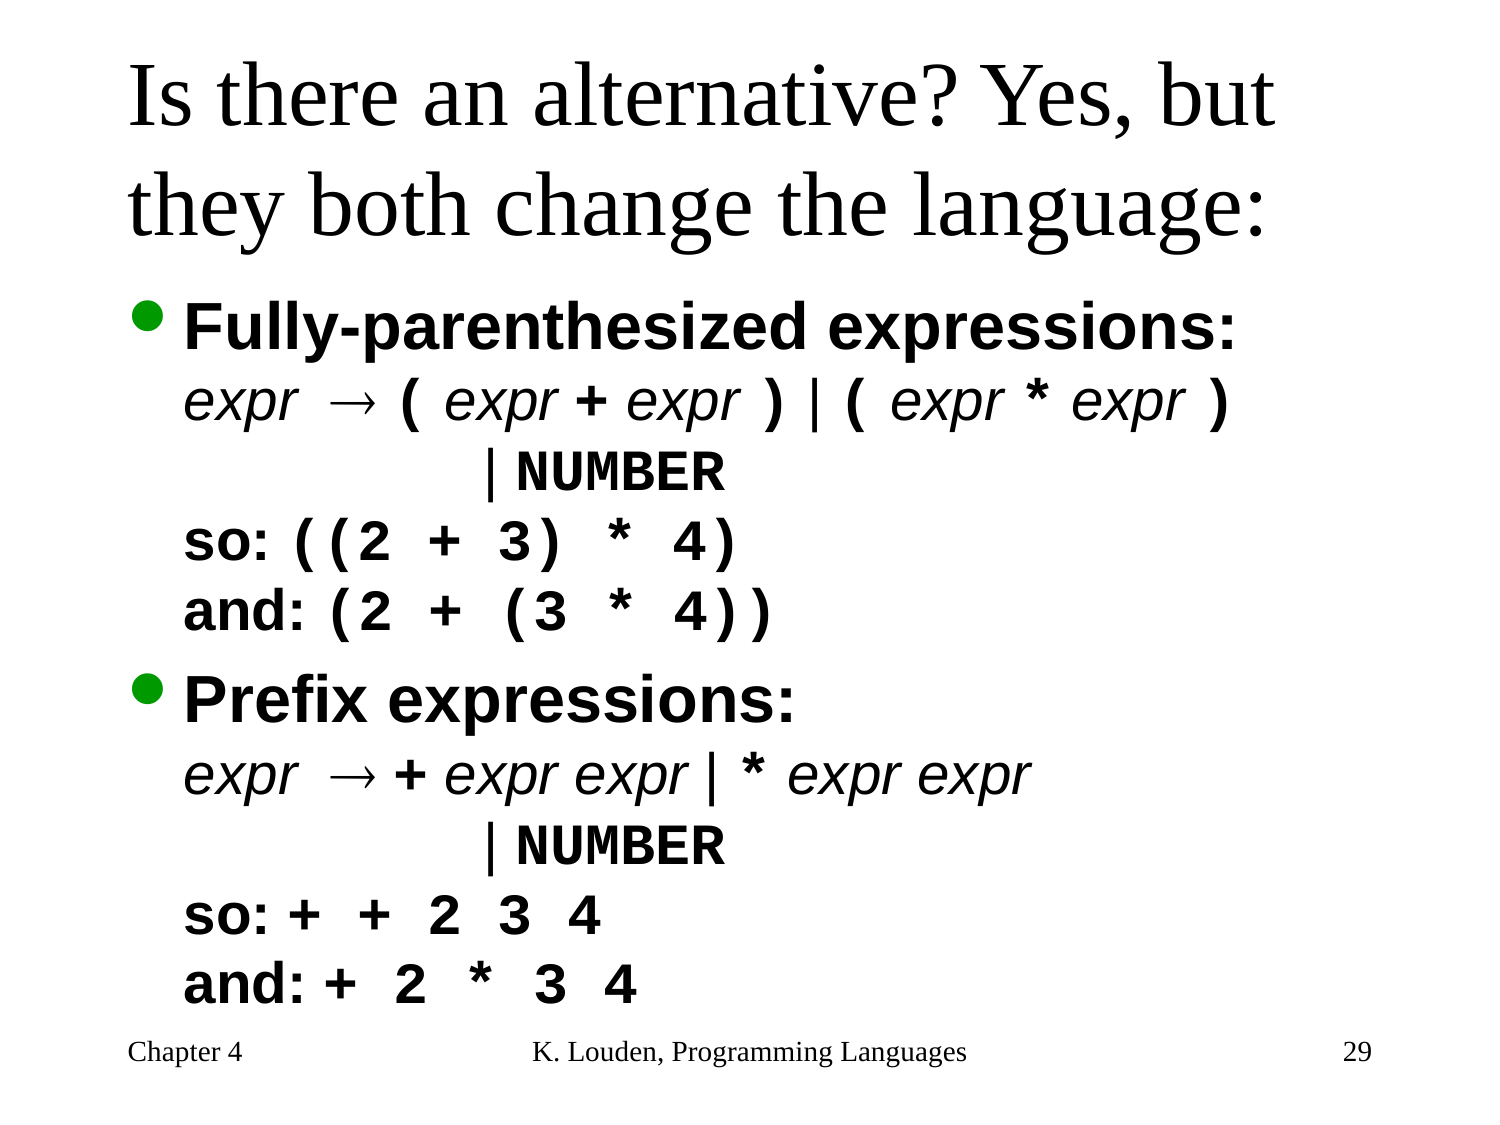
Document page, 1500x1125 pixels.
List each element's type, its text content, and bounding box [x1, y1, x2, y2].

slide_number 29 [1074, 1038, 1388, 1088]
title Is there an alternative? Yes, but they both change the language: [112, 49, 1388, 238]
list Fully-parenthesized expressions: expr ® ( expr + expr ) | ( expr * expr ) | NUMBER so: ((2 + 3) * 4) and: (2 + (3 * 4)) Prefix expressions: expr ® + expr expr | * expr expr | NUMBER so: + + 2 3 4 and: + 2 * 3 4 [112, 274, 1388, 1038]
footer K. Louden, Programming Languages [487, 1038, 1013, 1088]
slide_number Chapter 4 [112, 1038, 426, 1088]
